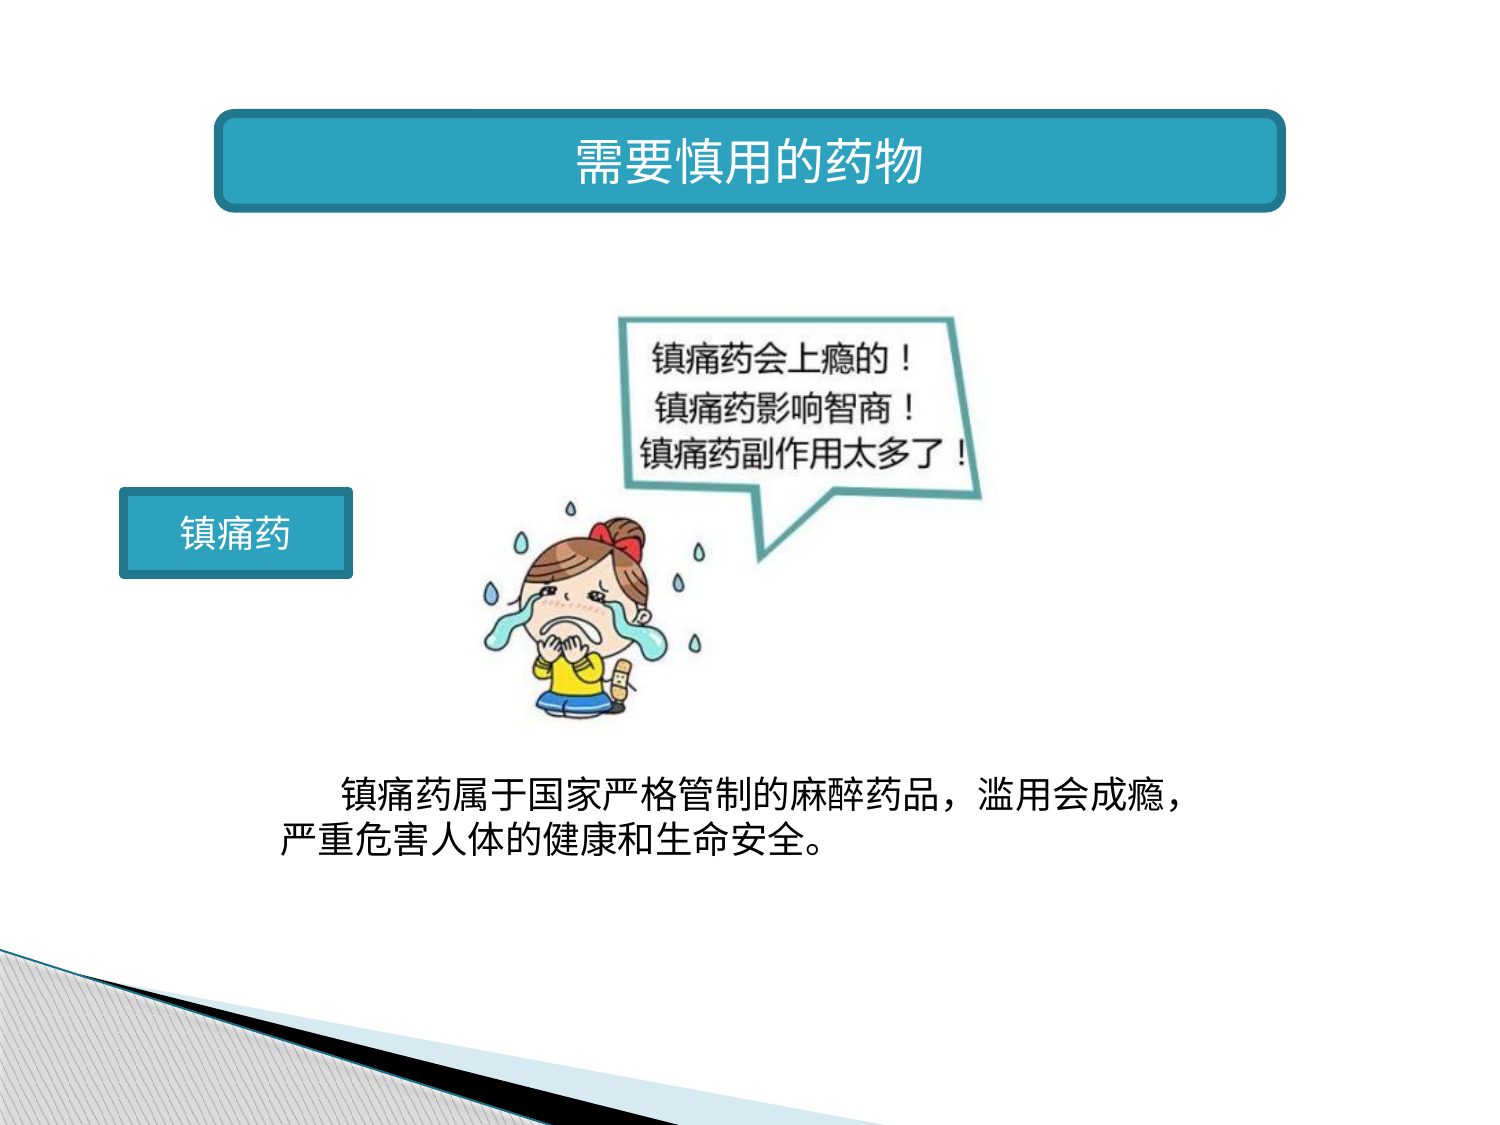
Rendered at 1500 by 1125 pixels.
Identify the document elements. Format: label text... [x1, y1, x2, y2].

text_box 镇痛药属于国家严格管制的麻醉药品，滥用会成瘾，严重危害人体的健康和生命安全。 [265, 763, 1247, 868]
text_box 镇痛药 [119, 487, 353, 579]
text_box 需要慎用的药物 [213, 108, 1286, 213]
picture [371, 268, 1058, 734]
